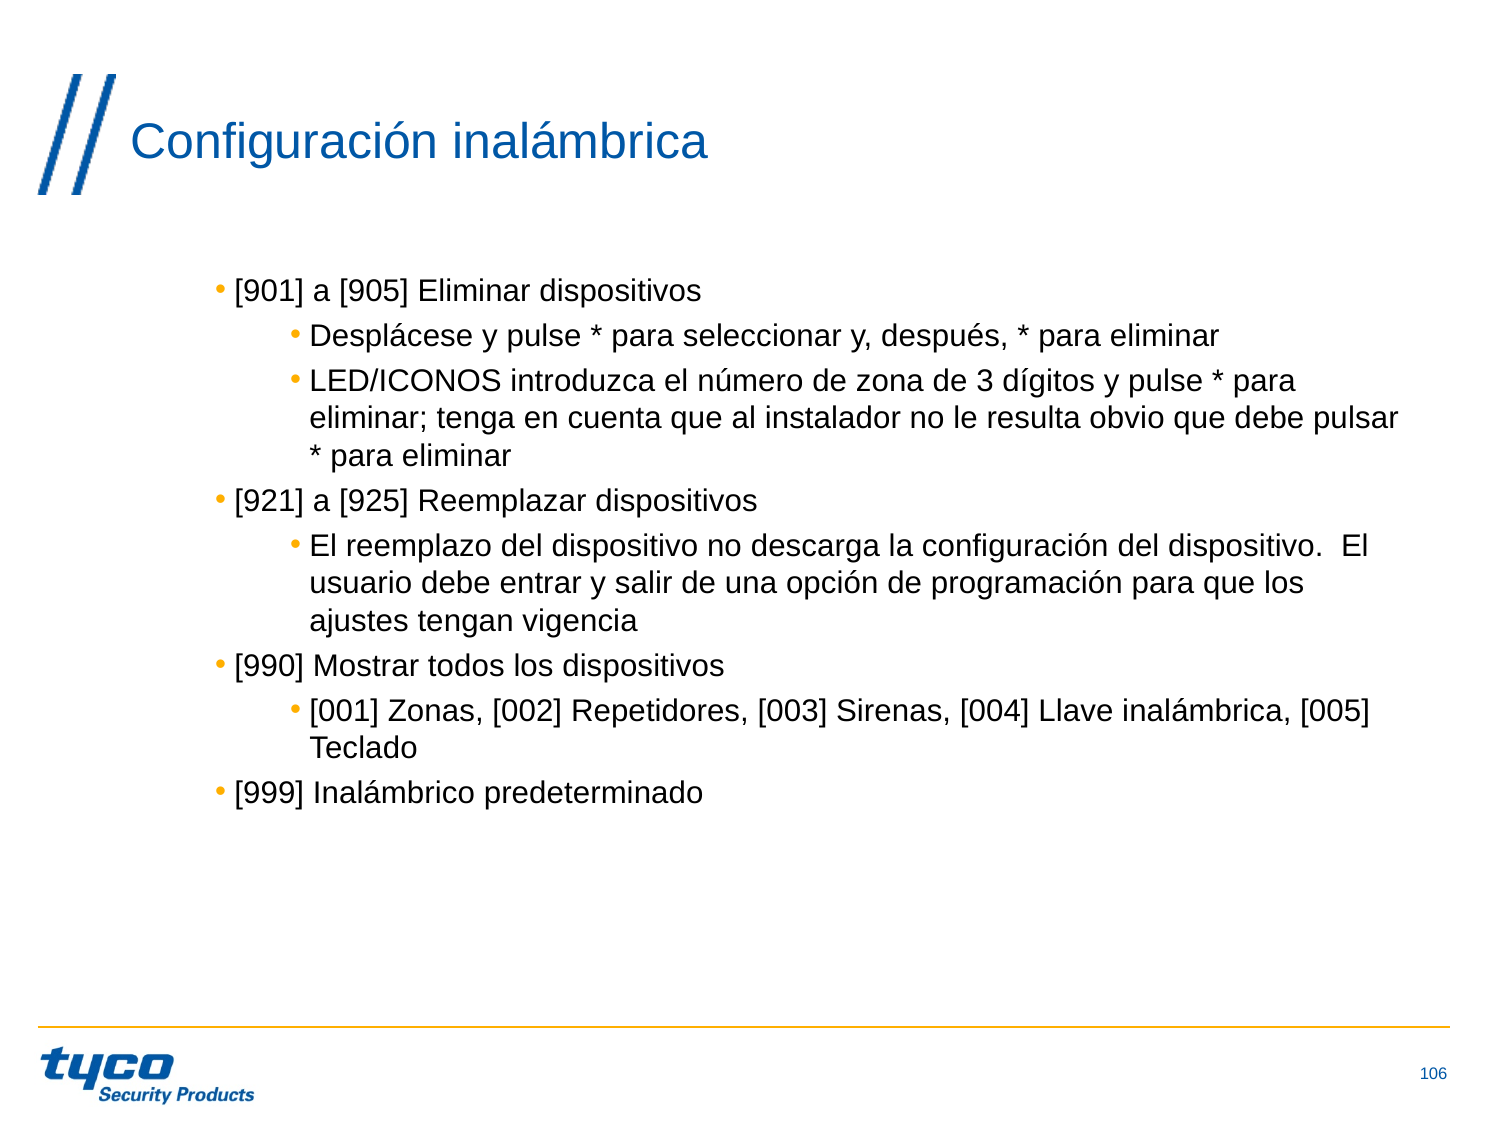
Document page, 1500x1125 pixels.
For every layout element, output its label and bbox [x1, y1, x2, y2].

text_box [97, 1061, 228, 1091]
picture [34, 1040, 260, 1107]
picture [37, 74, 115, 195]
list [124, 262, 1426, 976]
title [115, 44, 1426, 233]
slide_number [1387, 1042, 1463, 1103]
